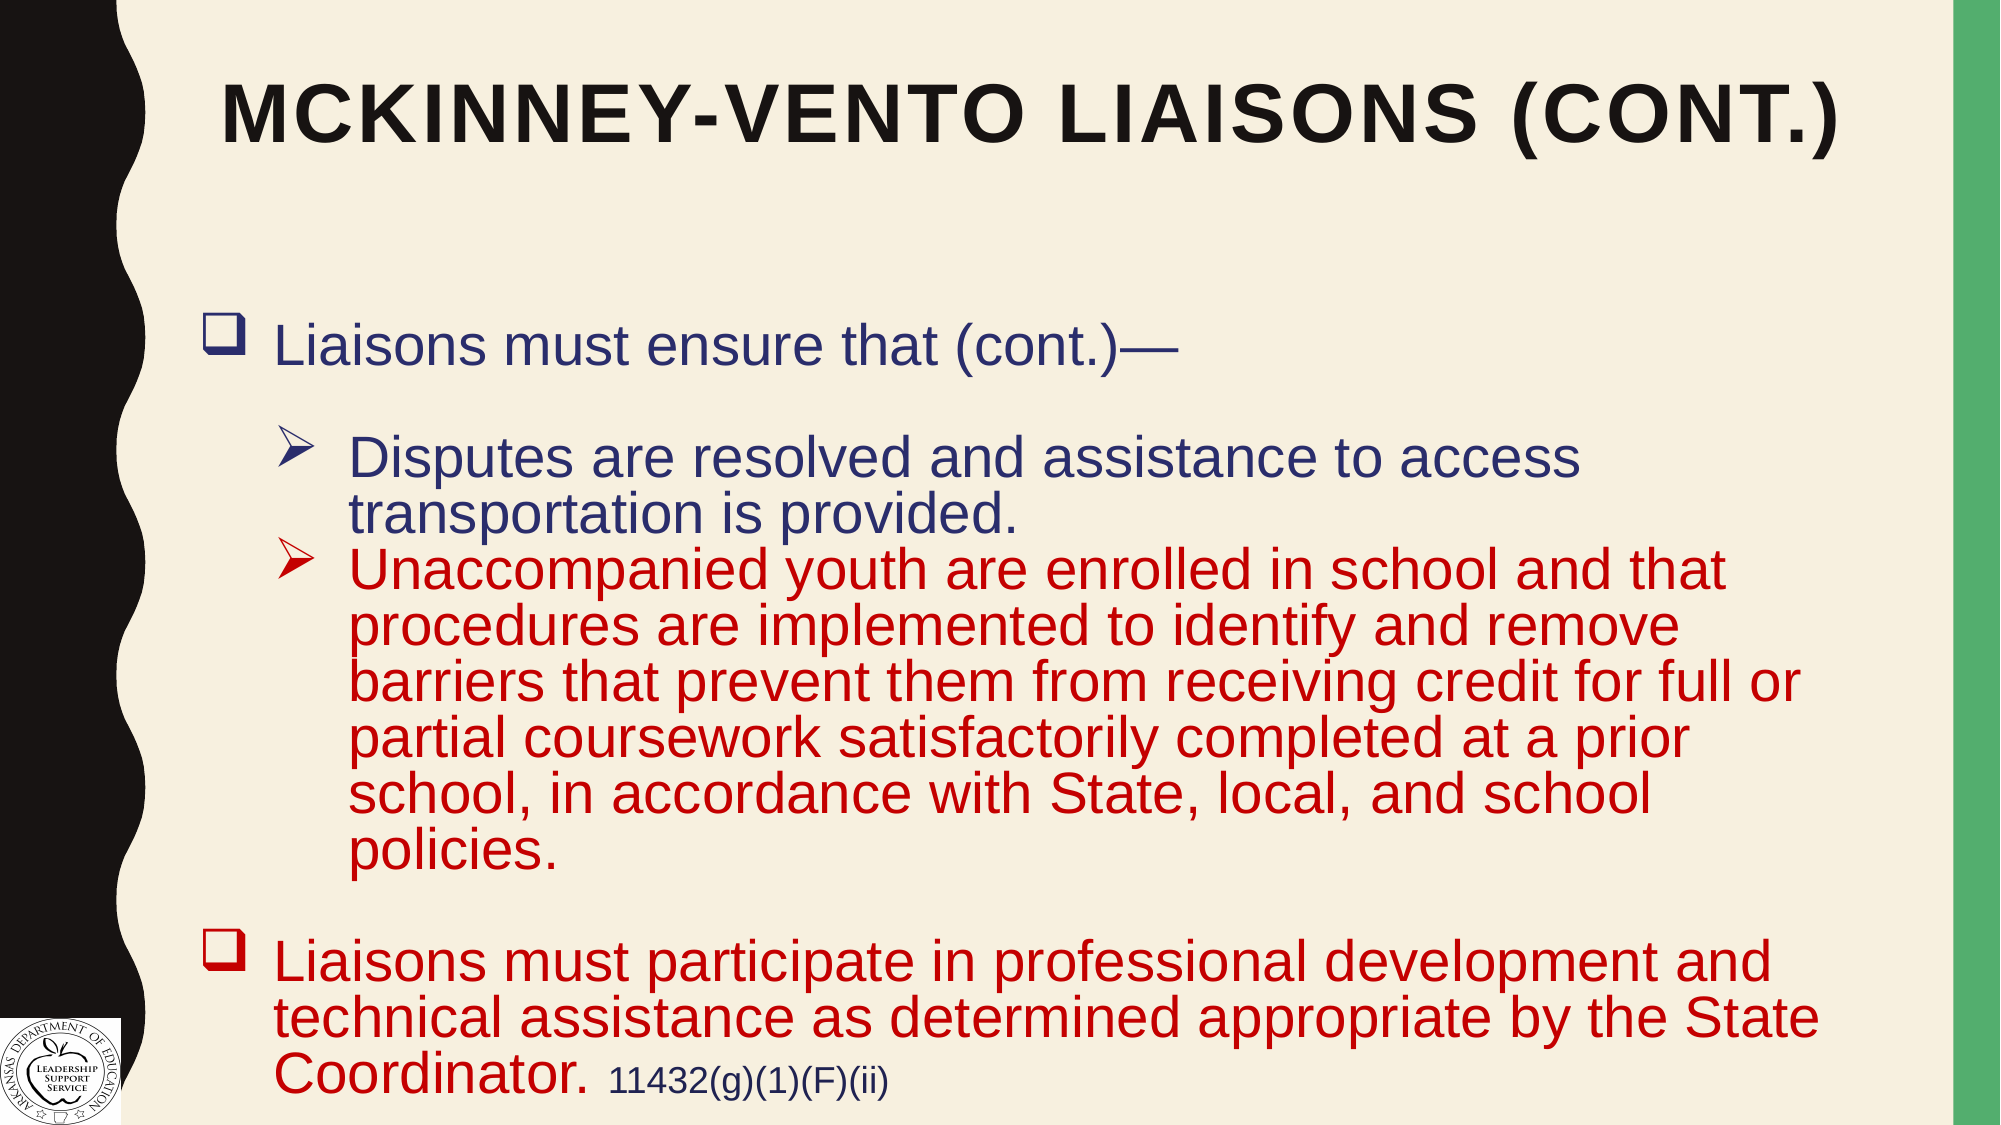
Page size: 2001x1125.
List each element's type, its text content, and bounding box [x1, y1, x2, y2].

text_box Liaisons must ensure that (cont.)— Disputes are resolved and assistance to access transportation is provided. Unaccompanied youth are enrolled in school and that procedures are implemented to identify and remove barriers that prevent them from receiving credit for full or partial coursework satisfactorily completed at a prior school, in accordance with State, local, and school policies. Liaisons must participate in professional development and technical assistance as determined appropriate by the State Coordinator. 11432(g)(1)(F)(ii) [183, 313, 1897, 1113]
picture [0, 1018, 121, 1125]
title McKinney-Vento Liaisons (cont.) [205, 62, 1875, 189]
